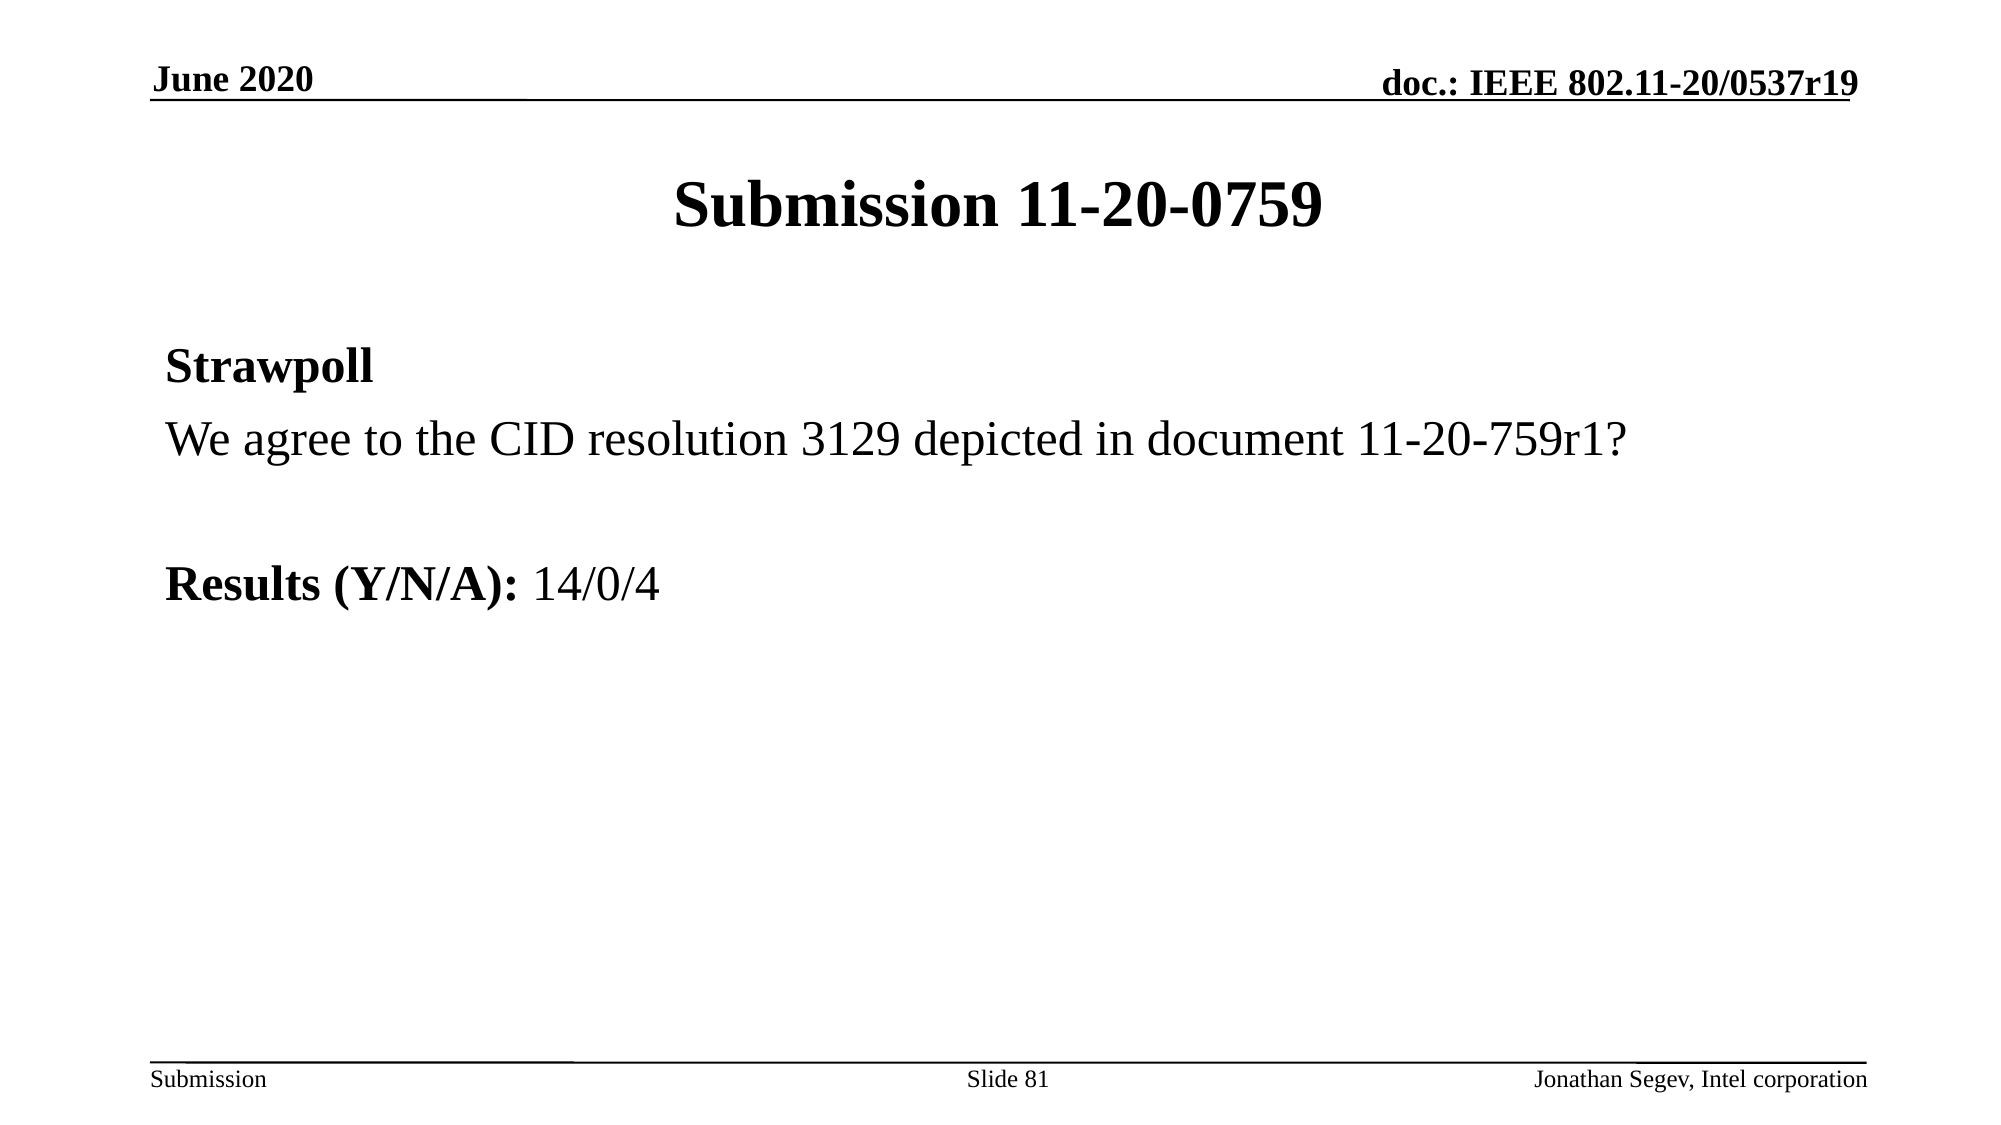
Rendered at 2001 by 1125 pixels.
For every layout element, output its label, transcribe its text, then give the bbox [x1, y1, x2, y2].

slide_number Slide 81 [950, 1061, 1067, 1123]
footer Jonathan Segev, Intel corporation [1171, 1061, 1869, 1093]
list Strawpoll We agree to the CID resolution 3129 depicted in document 11-20-759r1? Results (Y/N/A): 14/0/4 [149, 324, 1850, 1000]
title Submission 11-20-0759 [149, 112, 1850, 288]
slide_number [152, 54, 563, 100]
